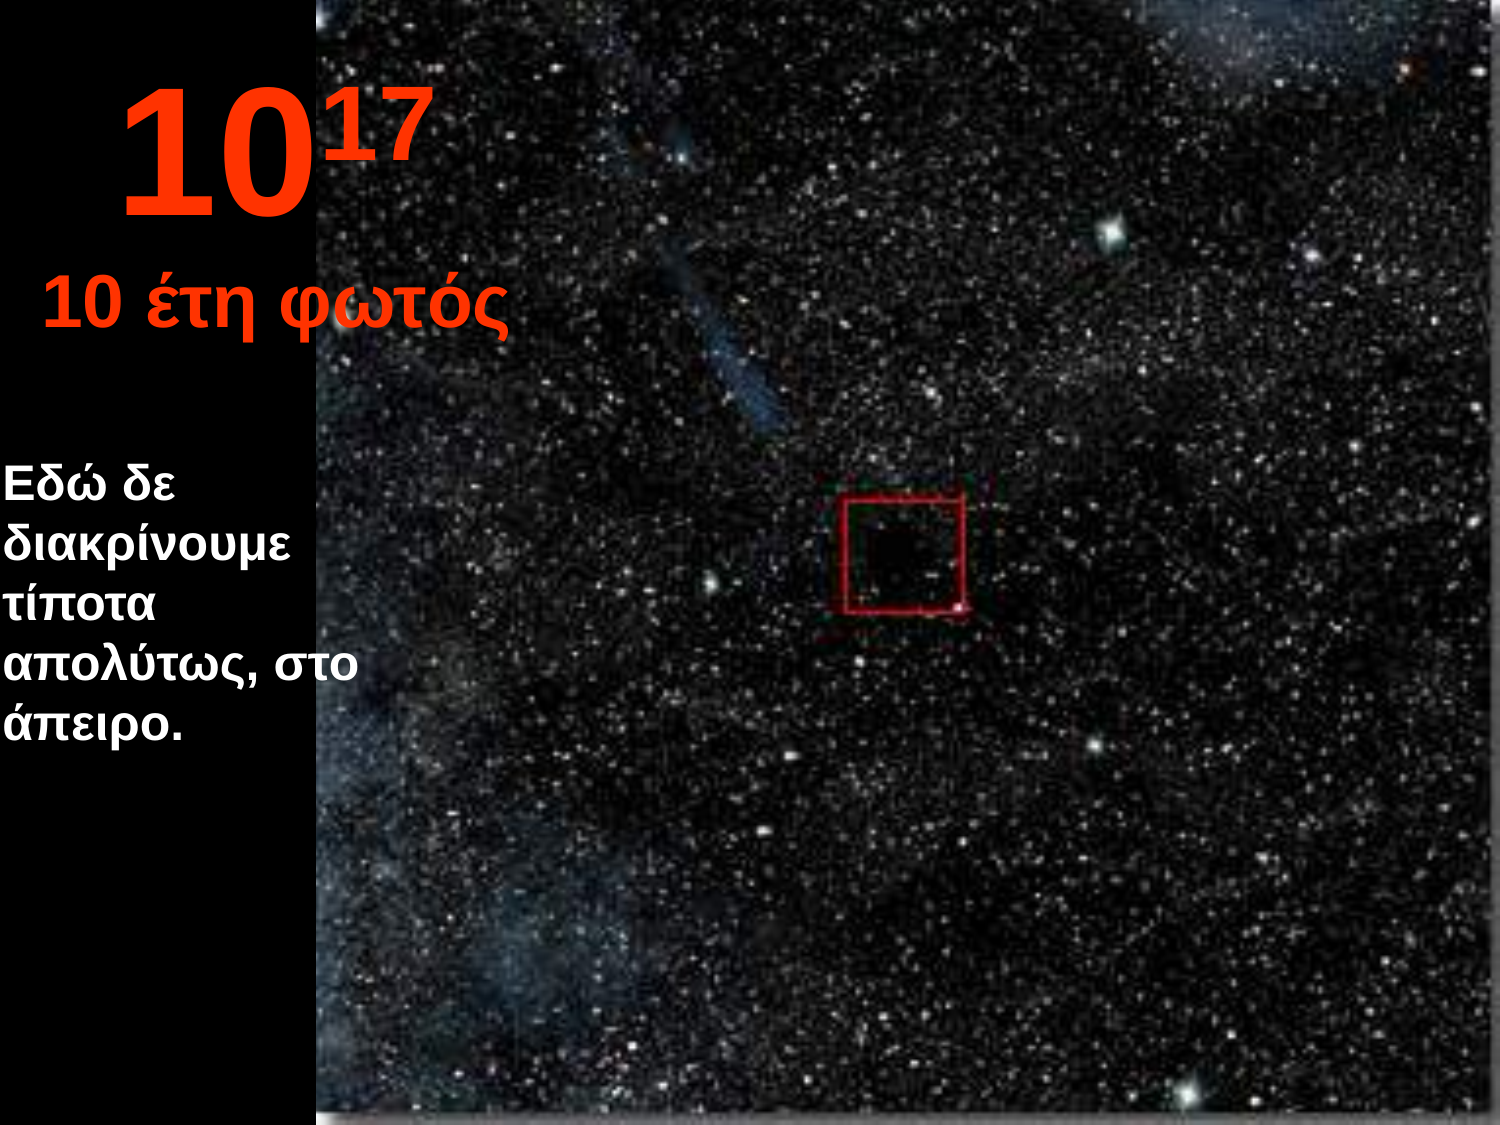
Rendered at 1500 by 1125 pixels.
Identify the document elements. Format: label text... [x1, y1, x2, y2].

text_box Εδώ δε διακρίνουμε τίποτα απολύτως, στο άπειρο. [0, 442, 310, 758]
text_box 1017 10 έτη φωτός [26, 24, 310, 350]
picture [315, 0, 1500, 1125]
